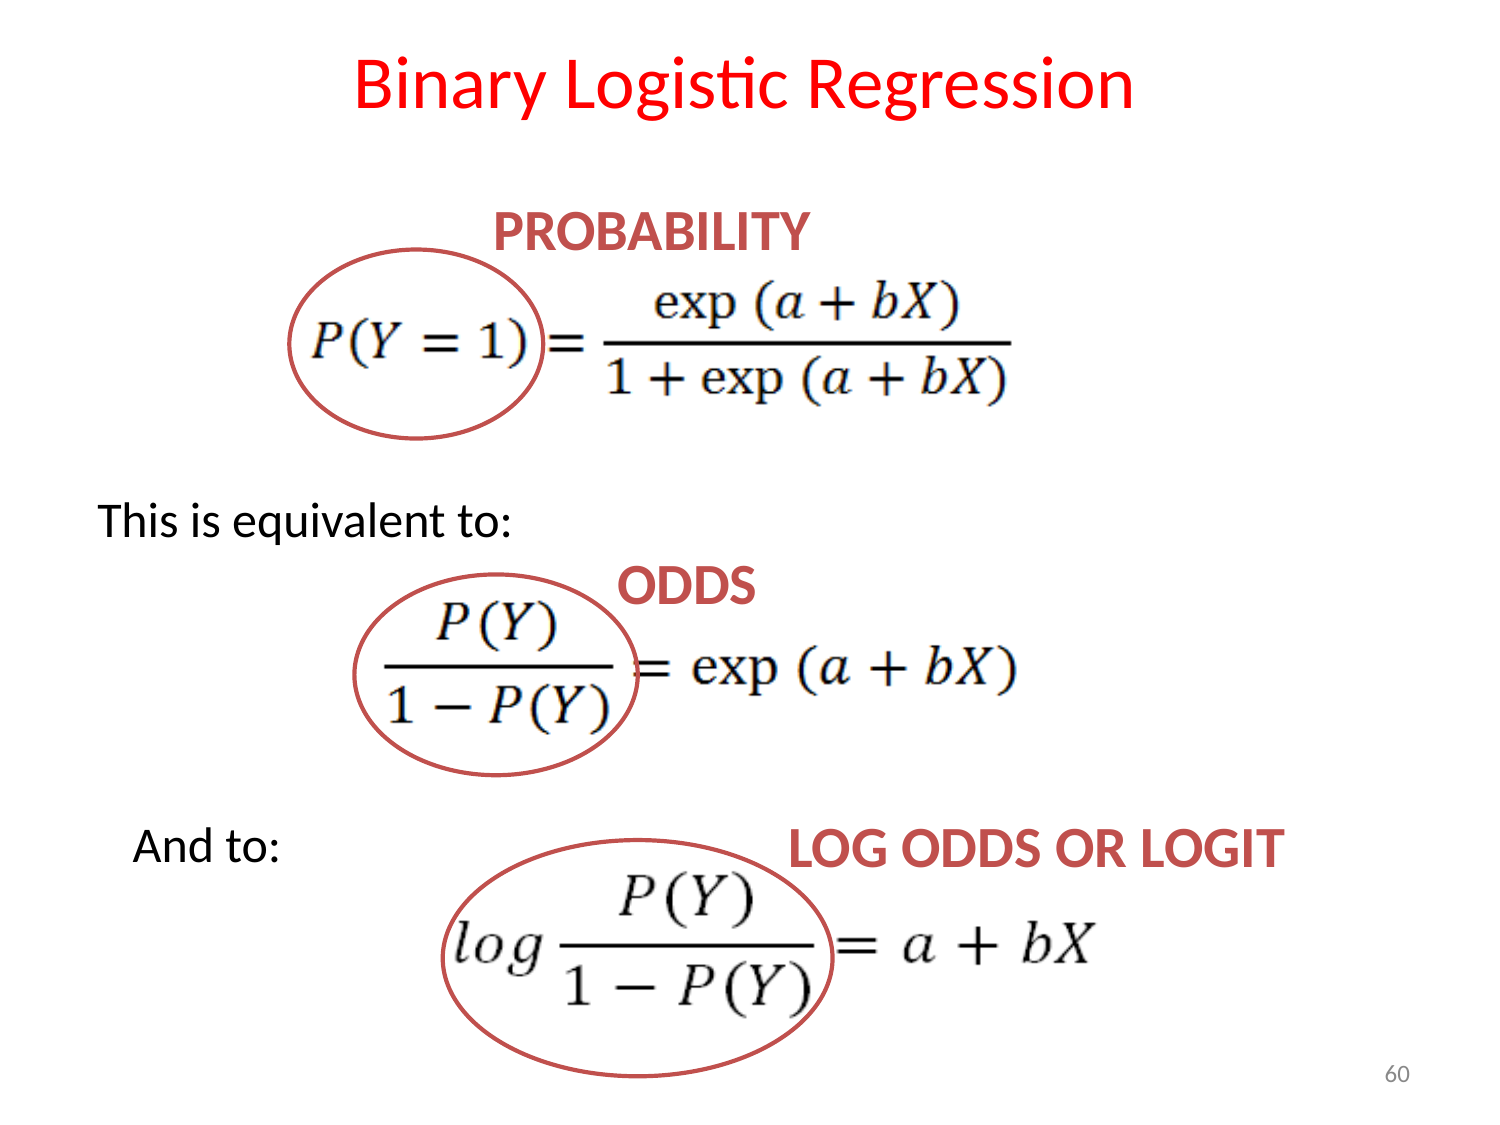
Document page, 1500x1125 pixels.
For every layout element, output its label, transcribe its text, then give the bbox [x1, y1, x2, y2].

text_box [413, 801, 1359, 1077]
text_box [271, 184, 1046, 463]
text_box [330, 538, 1081, 788]
text_box And to: [117, 804, 408, 880]
slide_number 60 [1074, 1042, 1425, 1103]
title Binary Logistic Regression [64, 13, 1425, 144]
text_box This is equivalent to: [82, 479, 585, 555]
